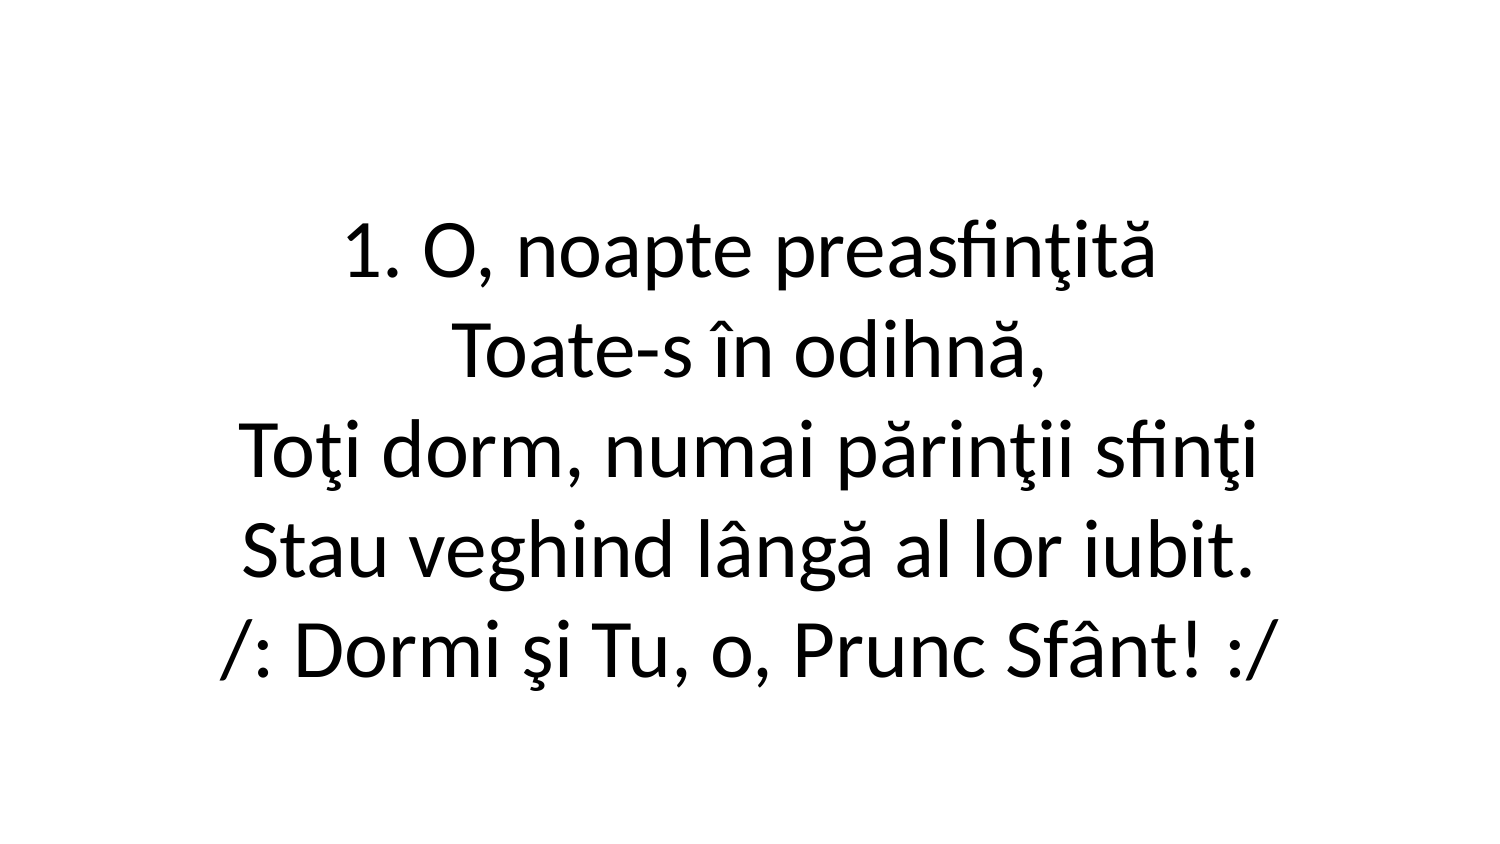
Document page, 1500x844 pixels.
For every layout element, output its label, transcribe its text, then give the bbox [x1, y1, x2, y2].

text_box 1. O, noapte preasfinţită Toate-s în odihnă, Toţi dorm, numai părinţii sfinţi Stau veghind lângă al lor iubit. /: Dormi şi Tu, o, Prunc Sfânt! :/ [205, 142, 1295, 702]
